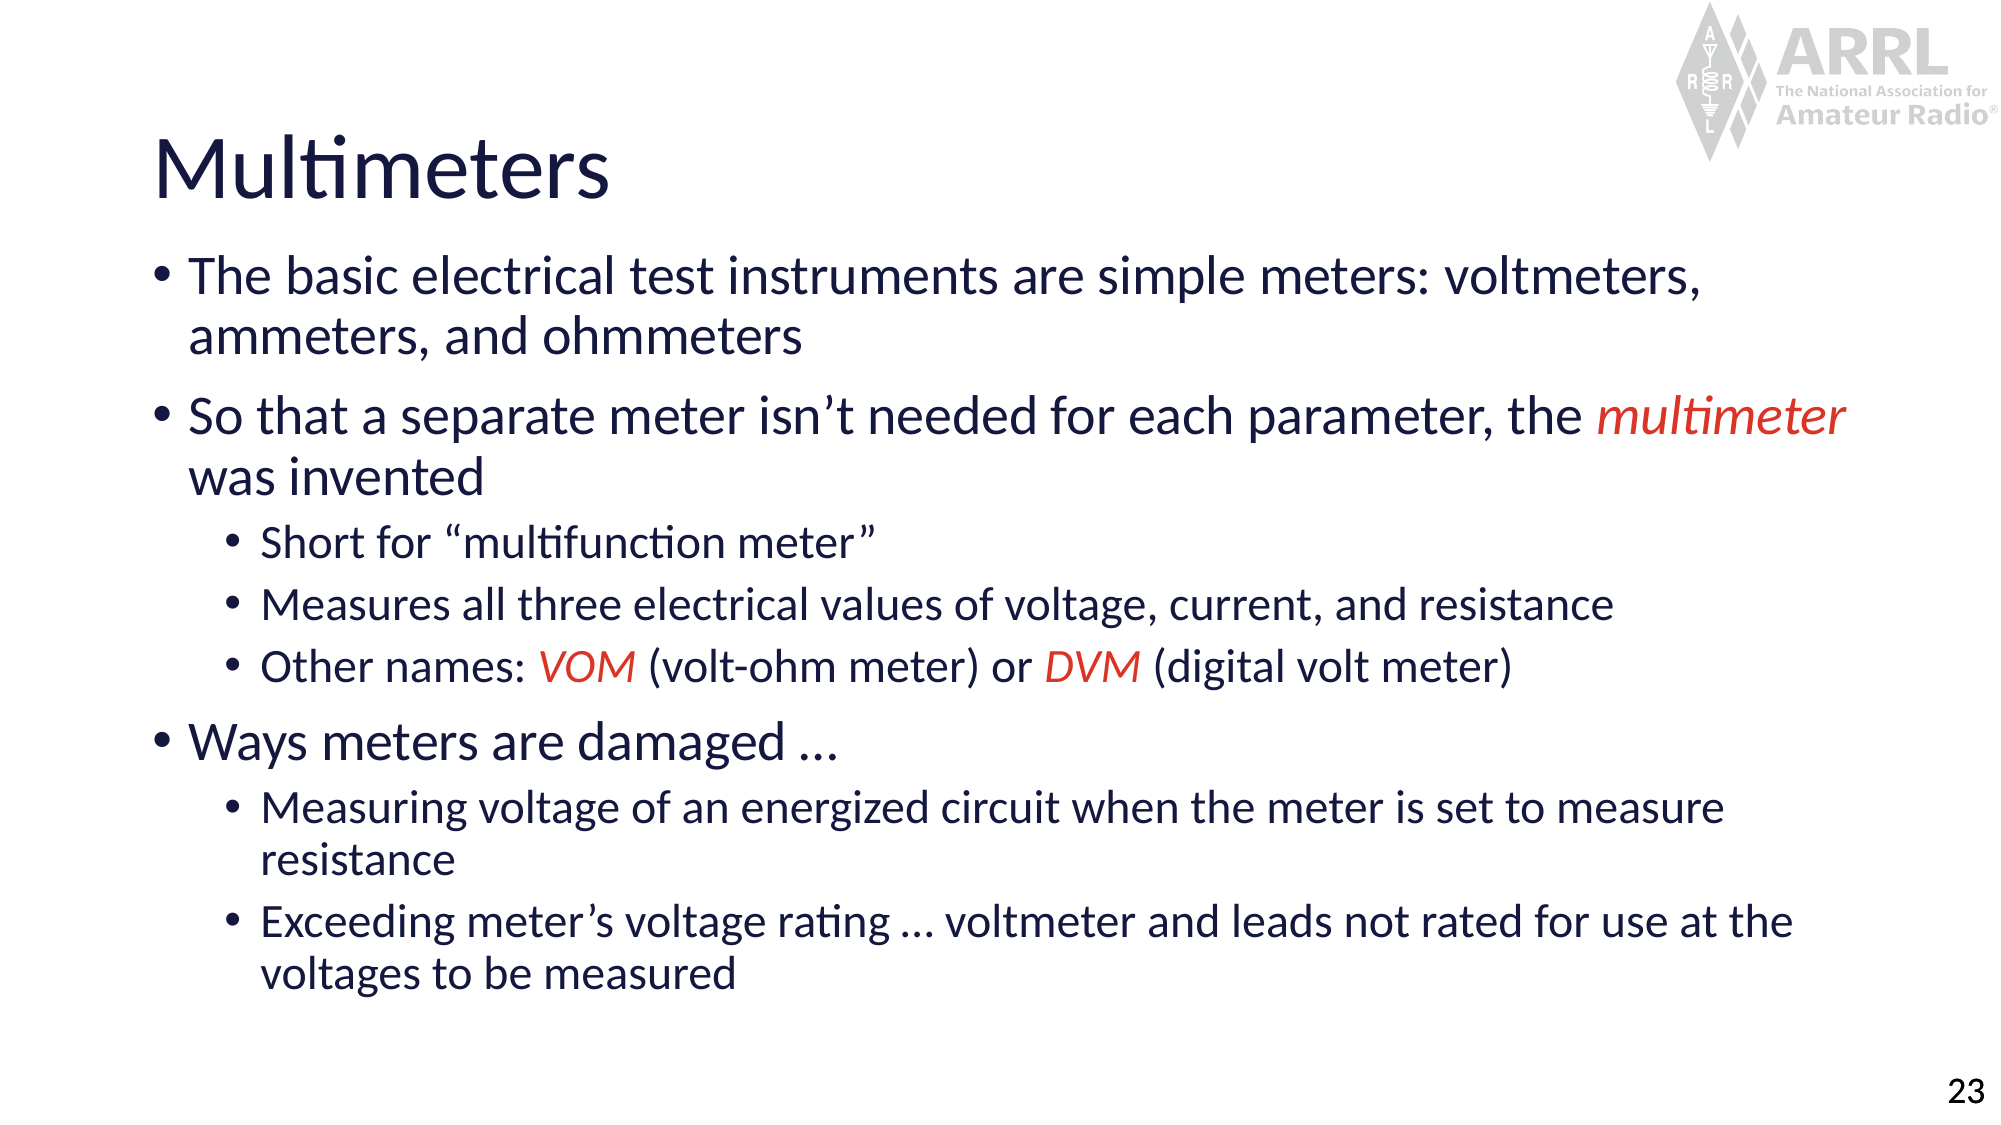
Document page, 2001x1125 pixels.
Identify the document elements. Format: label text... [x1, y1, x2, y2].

list The basic electrical test instruments are simple meters: voltmeters, ammeters, and ohmmeters So that a separate meter isn’t needed for each parameter, the multimeter was invented Short for “multifunction meter” Measures all three electrical values of voltage, current, and resistance Other names: VOM (volt-ohm meter) or DVM (digital volt meter) Ways meters are damaged … Measuring voltage of an energized circuit when the meter is set to measure resistance Exceeding meter’s voltage rating … voltmeter and leads not rated for use at the voltages to be measured [137, 238, 1863, 1014]
picture [1674, 0, 2000, 164]
title Multimeters [137, 59, 1863, 238]
